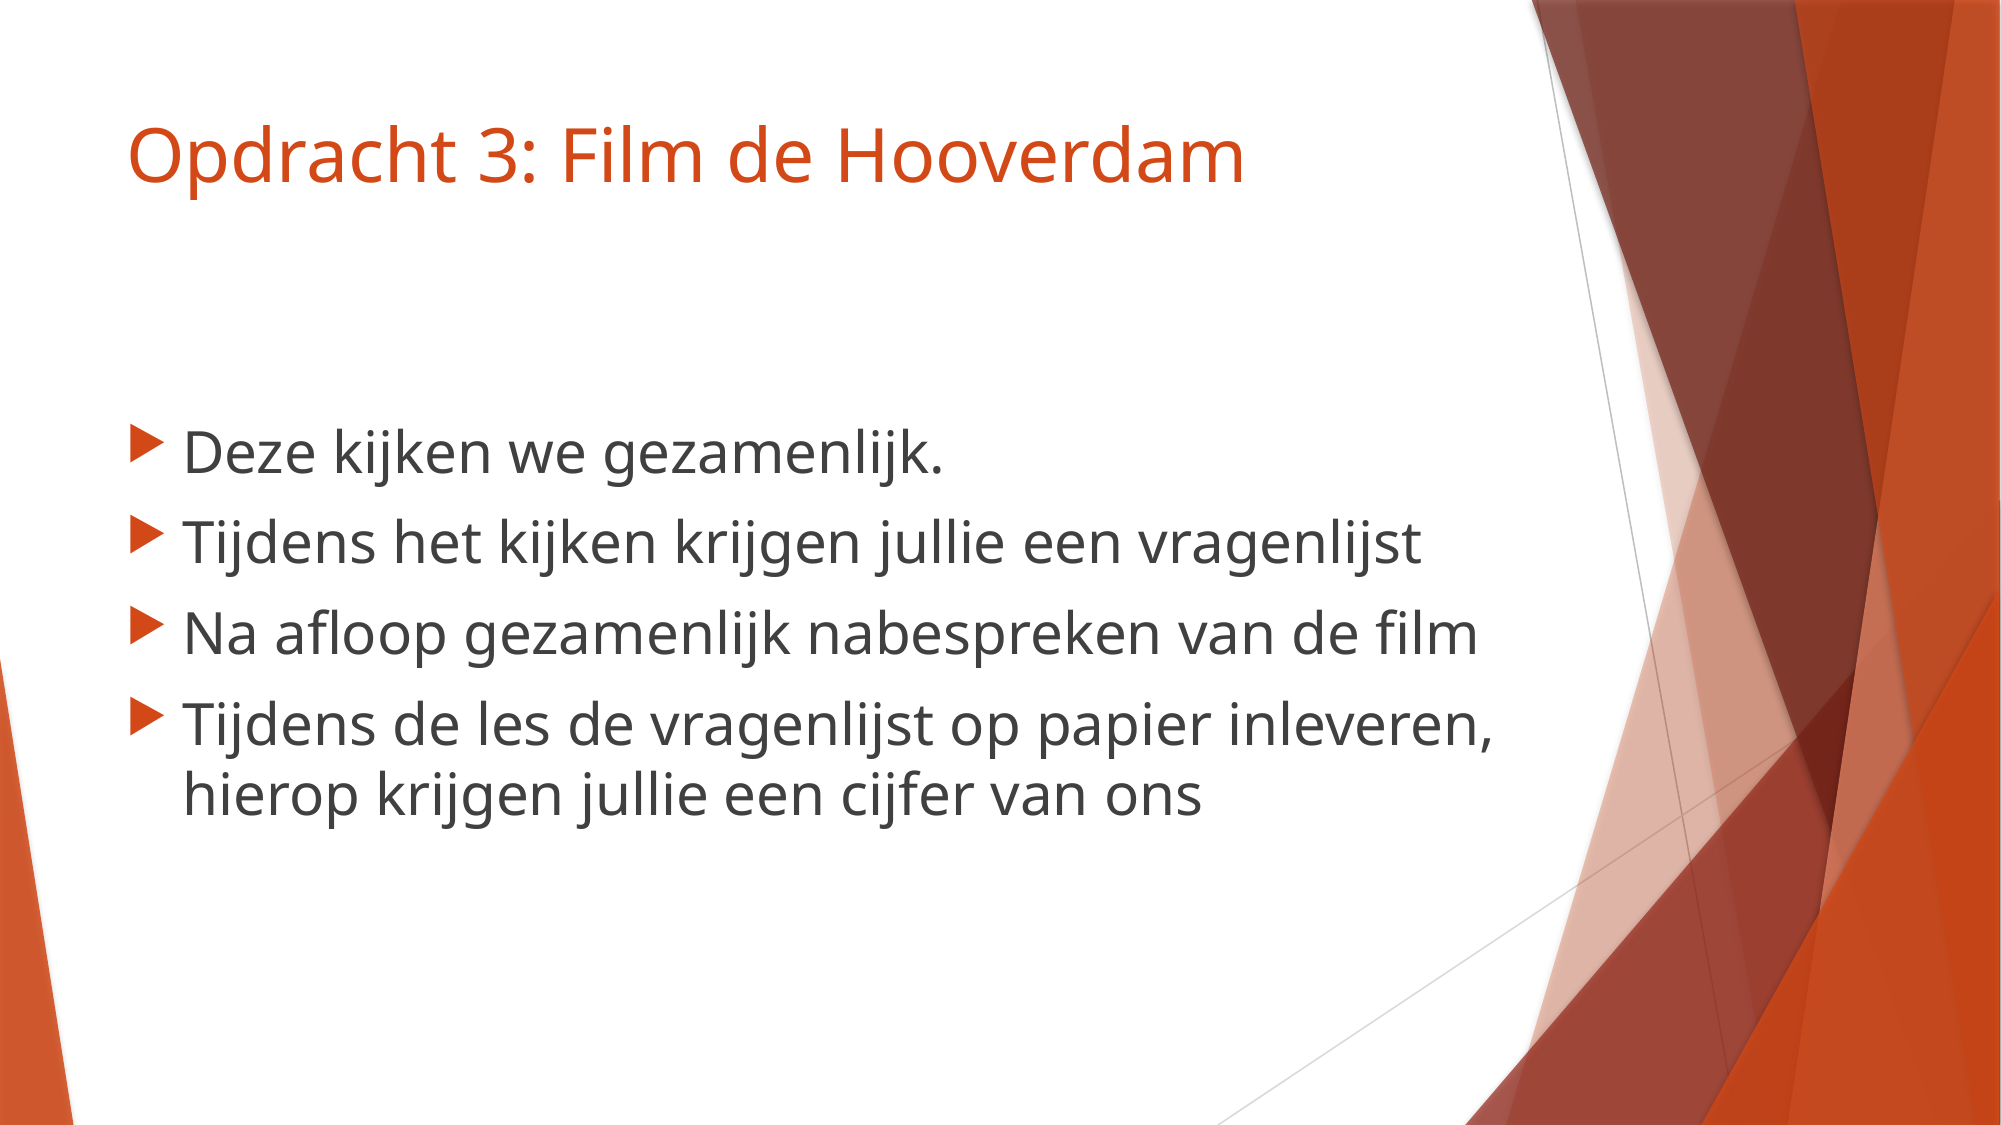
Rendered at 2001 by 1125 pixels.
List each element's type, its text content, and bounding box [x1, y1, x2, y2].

list Deze kijken we gezamenlijk. Tijdens het kijken krijgen jullie een vragenlijst Na afloop gezamenlijk nabespreken van de film Tijdens de les de vragenlijst op papier inleveren, hierop krijgen jullie een cijfer van ons [111, 316, 1676, 991]
title Opdracht 3: Film de Hooverdam [111, 99, 1522, 316]
